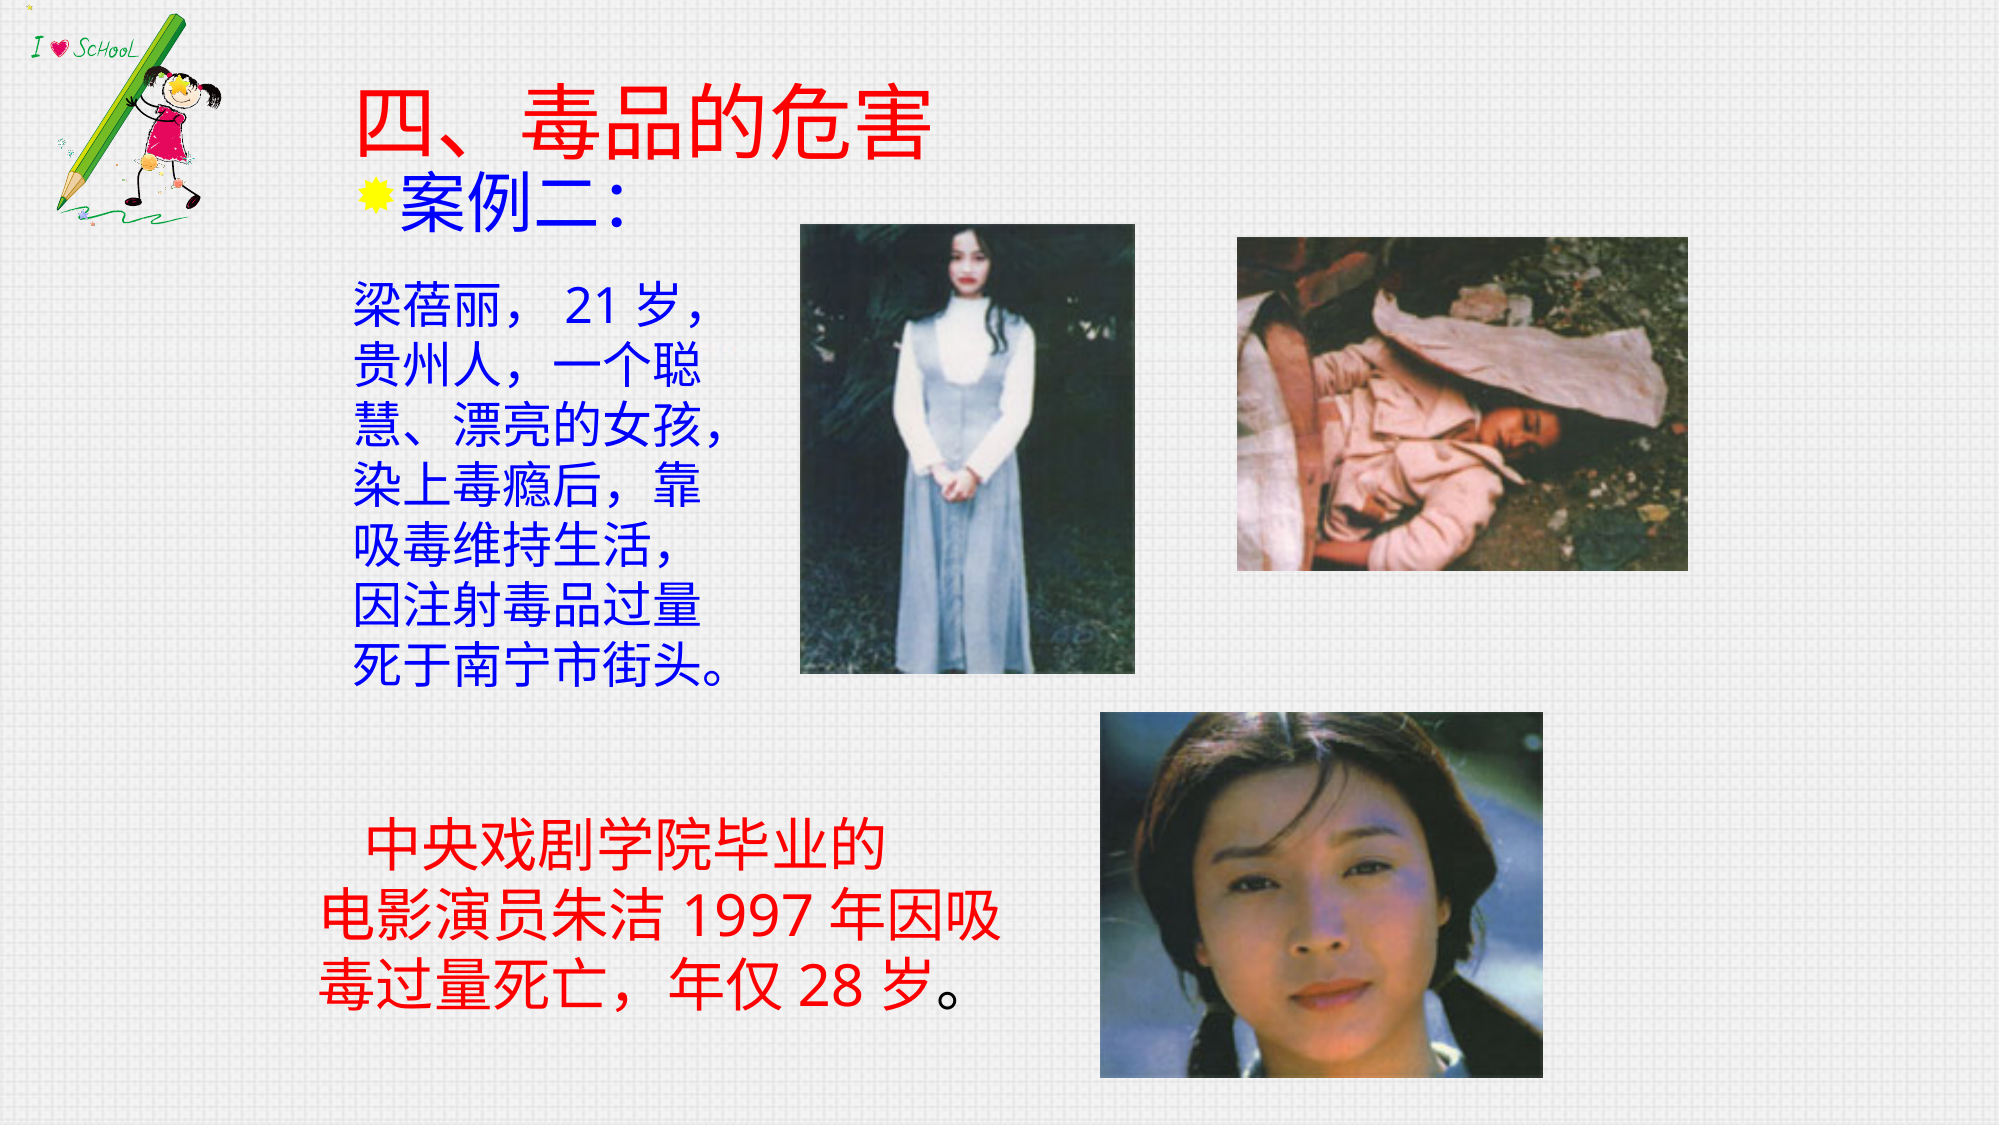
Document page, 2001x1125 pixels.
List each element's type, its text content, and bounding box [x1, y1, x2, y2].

picture [0, 0, 1999, 1125]
text_box 案例二： 梁蓓丽，21岁，贵州人，一个聪慧、漂亮的女孩，染上毒瘾后，靠吸毒维持生活，因注射毒品过量死于南宁市街头。 [337, 162, 763, 800]
title 四、毒品的危害 [229, 45, 1061, 196]
text_box 中央戏剧学院毕业的 电影演员朱洁1997年因吸 毒过量死亡，年仅28岁。 [302, 800, 1019, 1025]
